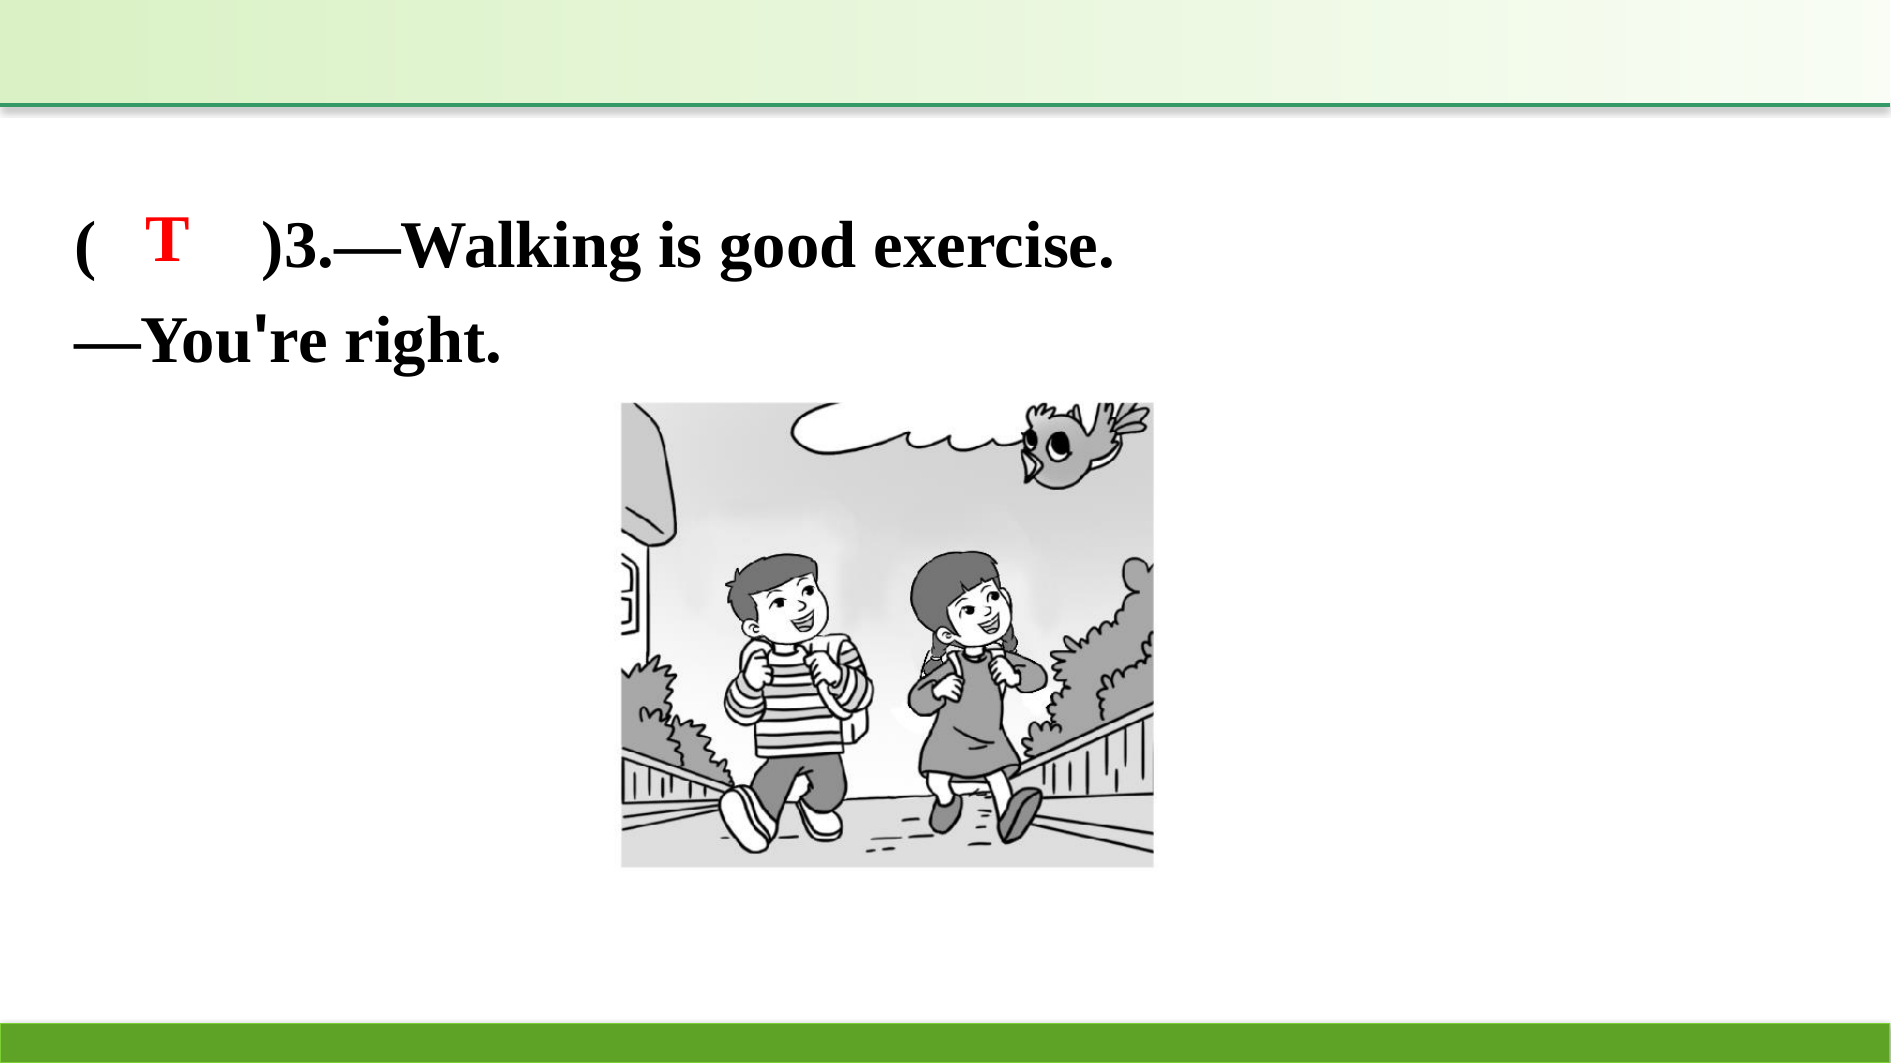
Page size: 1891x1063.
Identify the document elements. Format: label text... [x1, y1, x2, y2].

picture [614, 401, 1158, 875]
text_box T [130, 186, 205, 282]
text_box ( )3.—Walking is good exercise. —You're right. [59, 177, 1833, 384]
